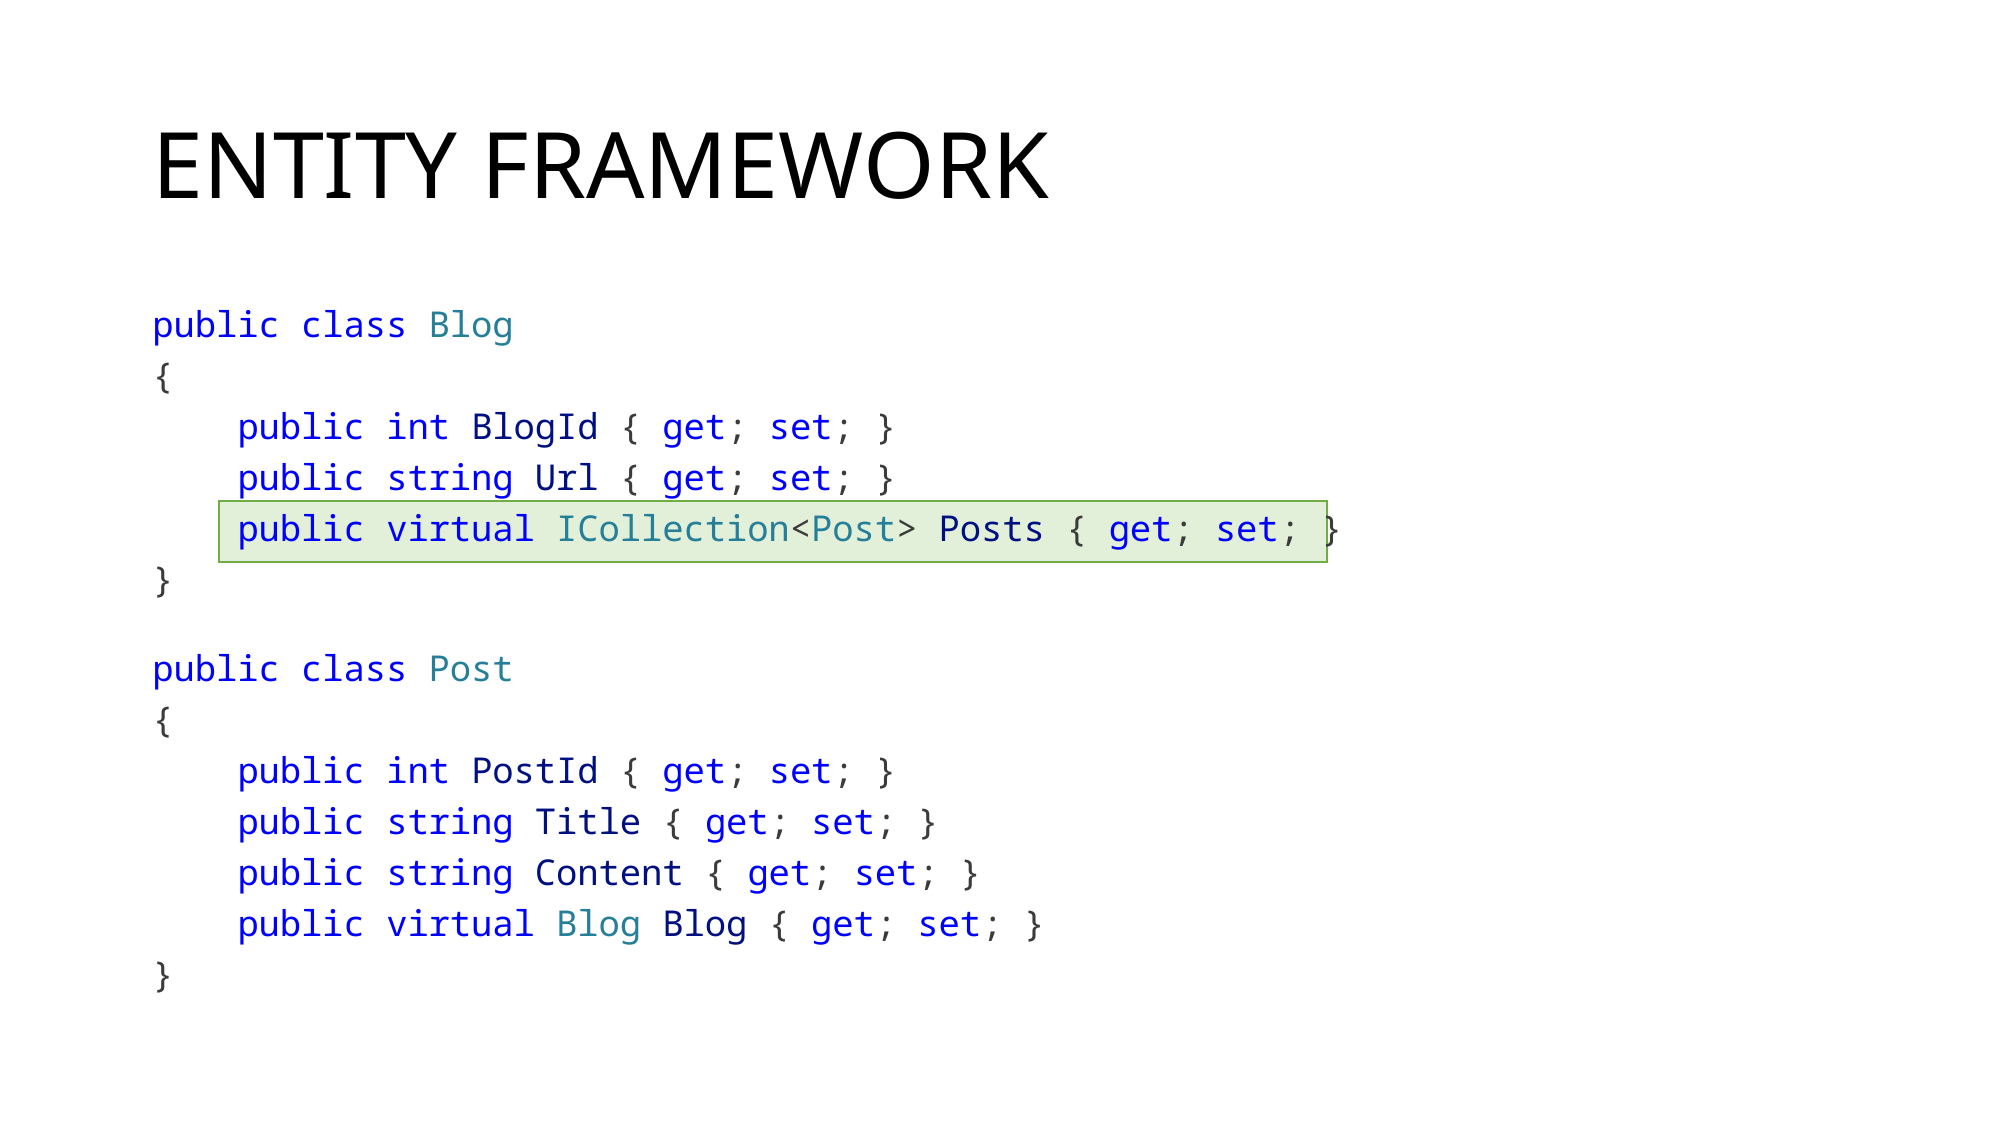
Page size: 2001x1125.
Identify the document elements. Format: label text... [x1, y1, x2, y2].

title ENTITY FRAMEWORK [137, 59, 1863, 278]
list public class Blog { public int BlogId { get; set; } public string Url { get; set; } public virtual ICollection<Post> Posts { get; set; } } public class Post { public int PostId { get; set; } public string Title { get; set; } public string Content { get; set; } public virtual Blog Blog { get; set; } } [137, 299, 1863, 1014]
